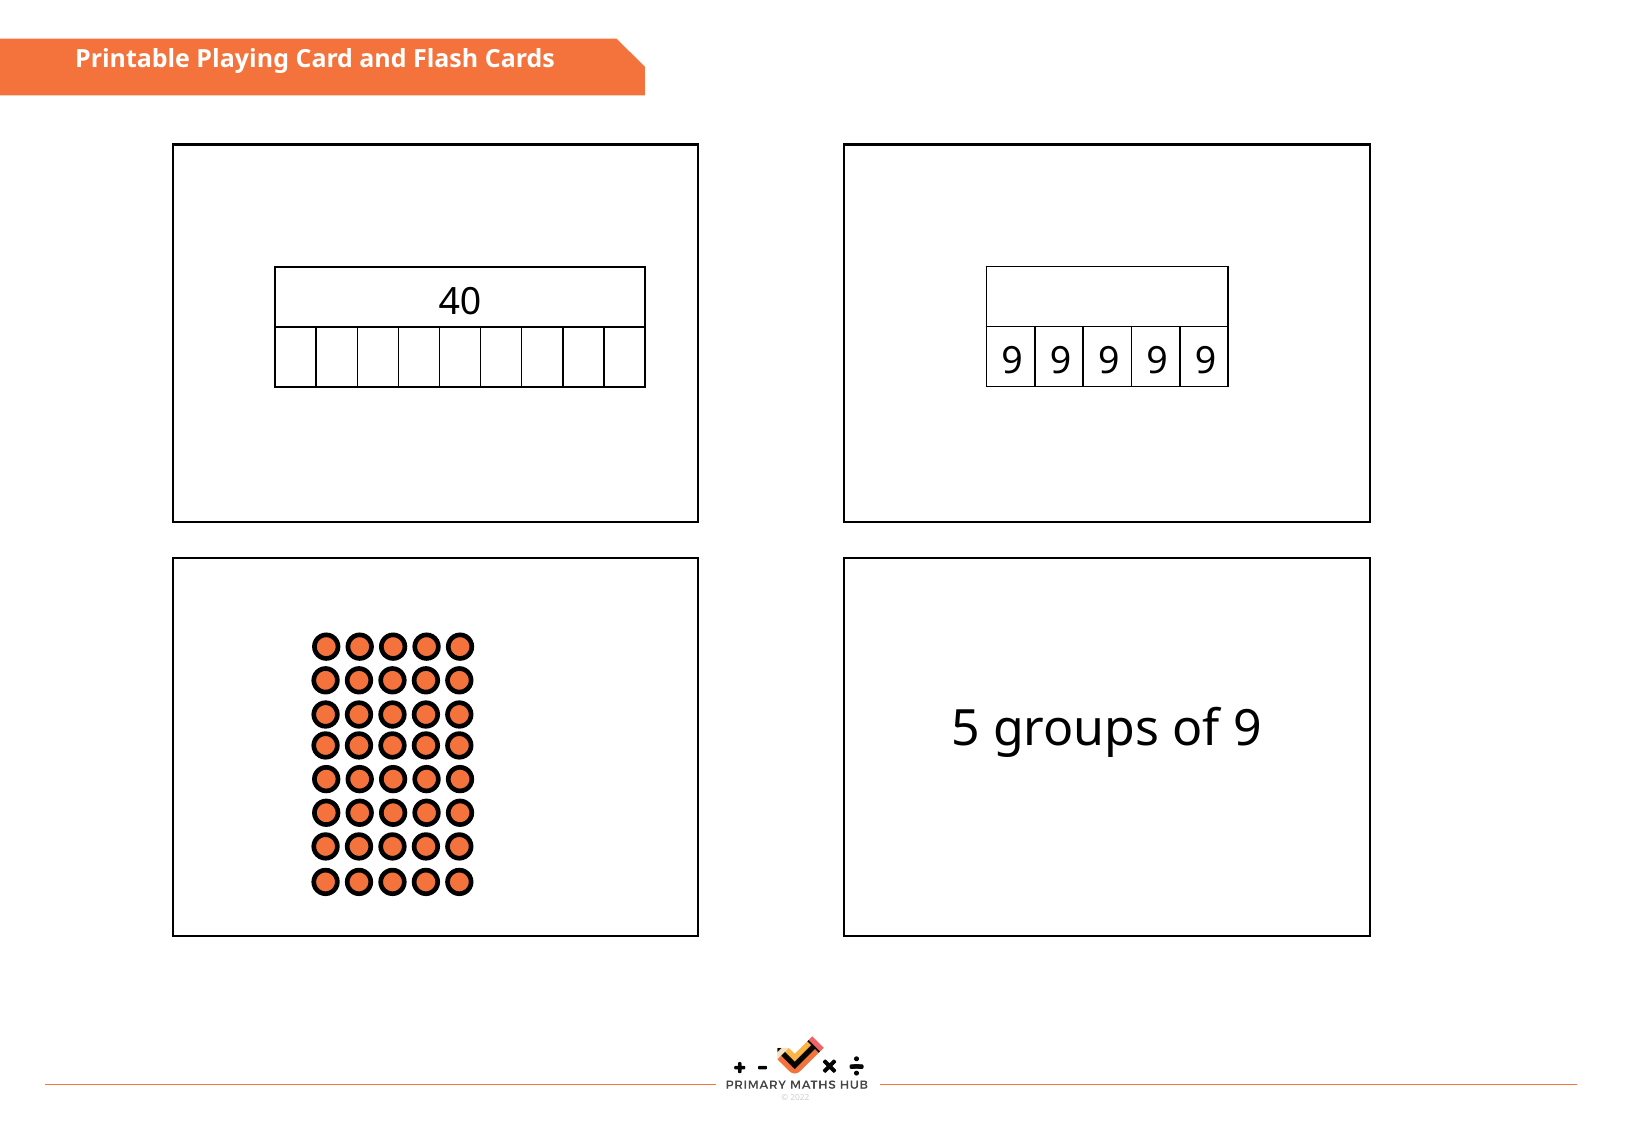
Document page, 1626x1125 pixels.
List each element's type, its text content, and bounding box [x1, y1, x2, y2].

text_box [172, 143, 699, 523]
text_box [313, 633, 340, 660]
text_box [413, 799, 440, 826]
text_box [379, 869, 406, 895]
text_box [346, 766, 373, 792]
text_box [446, 833, 473, 860]
text_box [446, 869, 473, 895]
text_box [413, 869, 439, 895]
text_box 5 groups of 9 [844, 688, 1370, 763]
text_box [346, 667, 372, 694]
text_box © 2022 [720, 1084, 870, 1110]
text_box [346, 833, 372, 860]
text_box [312, 732, 339, 759]
text_box [413, 732, 439, 759]
text_box [312, 701, 339, 728]
table_cell [276, 328, 315, 386]
picture [722, 1034, 872, 1094]
text_box [313, 766, 340, 792]
text_box [380, 633, 406, 660]
table_cell 9 [1132, 327, 1179, 386]
text_box [312, 833, 339, 860]
text_box [413, 633, 440, 660]
table_cell [440, 328, 480, 386]
text_box [379, 701, 406, 728]
table_header [987, 267, 1227, 326]
table_cell [564, 328, 603, 386]
table_cell [358, 328, 398, 386]
text_box [312, 869, 339, 895]
text_box [346, 701, 372, 728]
table_cell [317, 328, 357, 386]
table_cell [605, 328, 644, 386]
text_box [413, 766, 440, 792]
text_box [172, 557, 699, 937]
table_cell 9 [1084, 327, 1131, 386]
text_box [447, 766, 473, 792]
text_box [413, 667, 439, 694]
text_box [346, 732, 372, 759]
text_box [413, 701, 439, 728]
table_cell [399, 328, 439, 386]
text_box [446, 701, 473, 728]
text_box [346, 799, 373, 826]
table_cell 9 [987, 327, 1034, 386]
text_box [312, 667, 339, 694]
text_box [380, 766, 406, 792]
text_box [843, 143, 1371, 523]
text_box [379, 667, 406, 694]
text_box [447, 633, 473, 660]
table_cell 9 [1181, 327, 1227, 386]
text_box [843, 557, 1371, 937]
table_cell [481, 328, 521, 386]
text_box [346, 633, 373, 660]
text_box [313, 799, 340, 826]
text_box [446, 732, 473, 759]
table_cell 9 [1036, 327, 1082, 386]
text_box Printable Playing Card and Flash Cards [0, 37, 646, 97]
text_box [379, 732, 406, 759]
table_header 40 [276, 268, 644, 326]
text_box [447, 799, 473, 826]
text_box [446, 667, 473, 694]
text_box [380, 799, 406, 826]
text_box [346, 869, 372, 895]
table_cell [522, 328, 562, 386]
text_box [379, 833, 406, 860]
text_box [413, 833, 439, 860]
